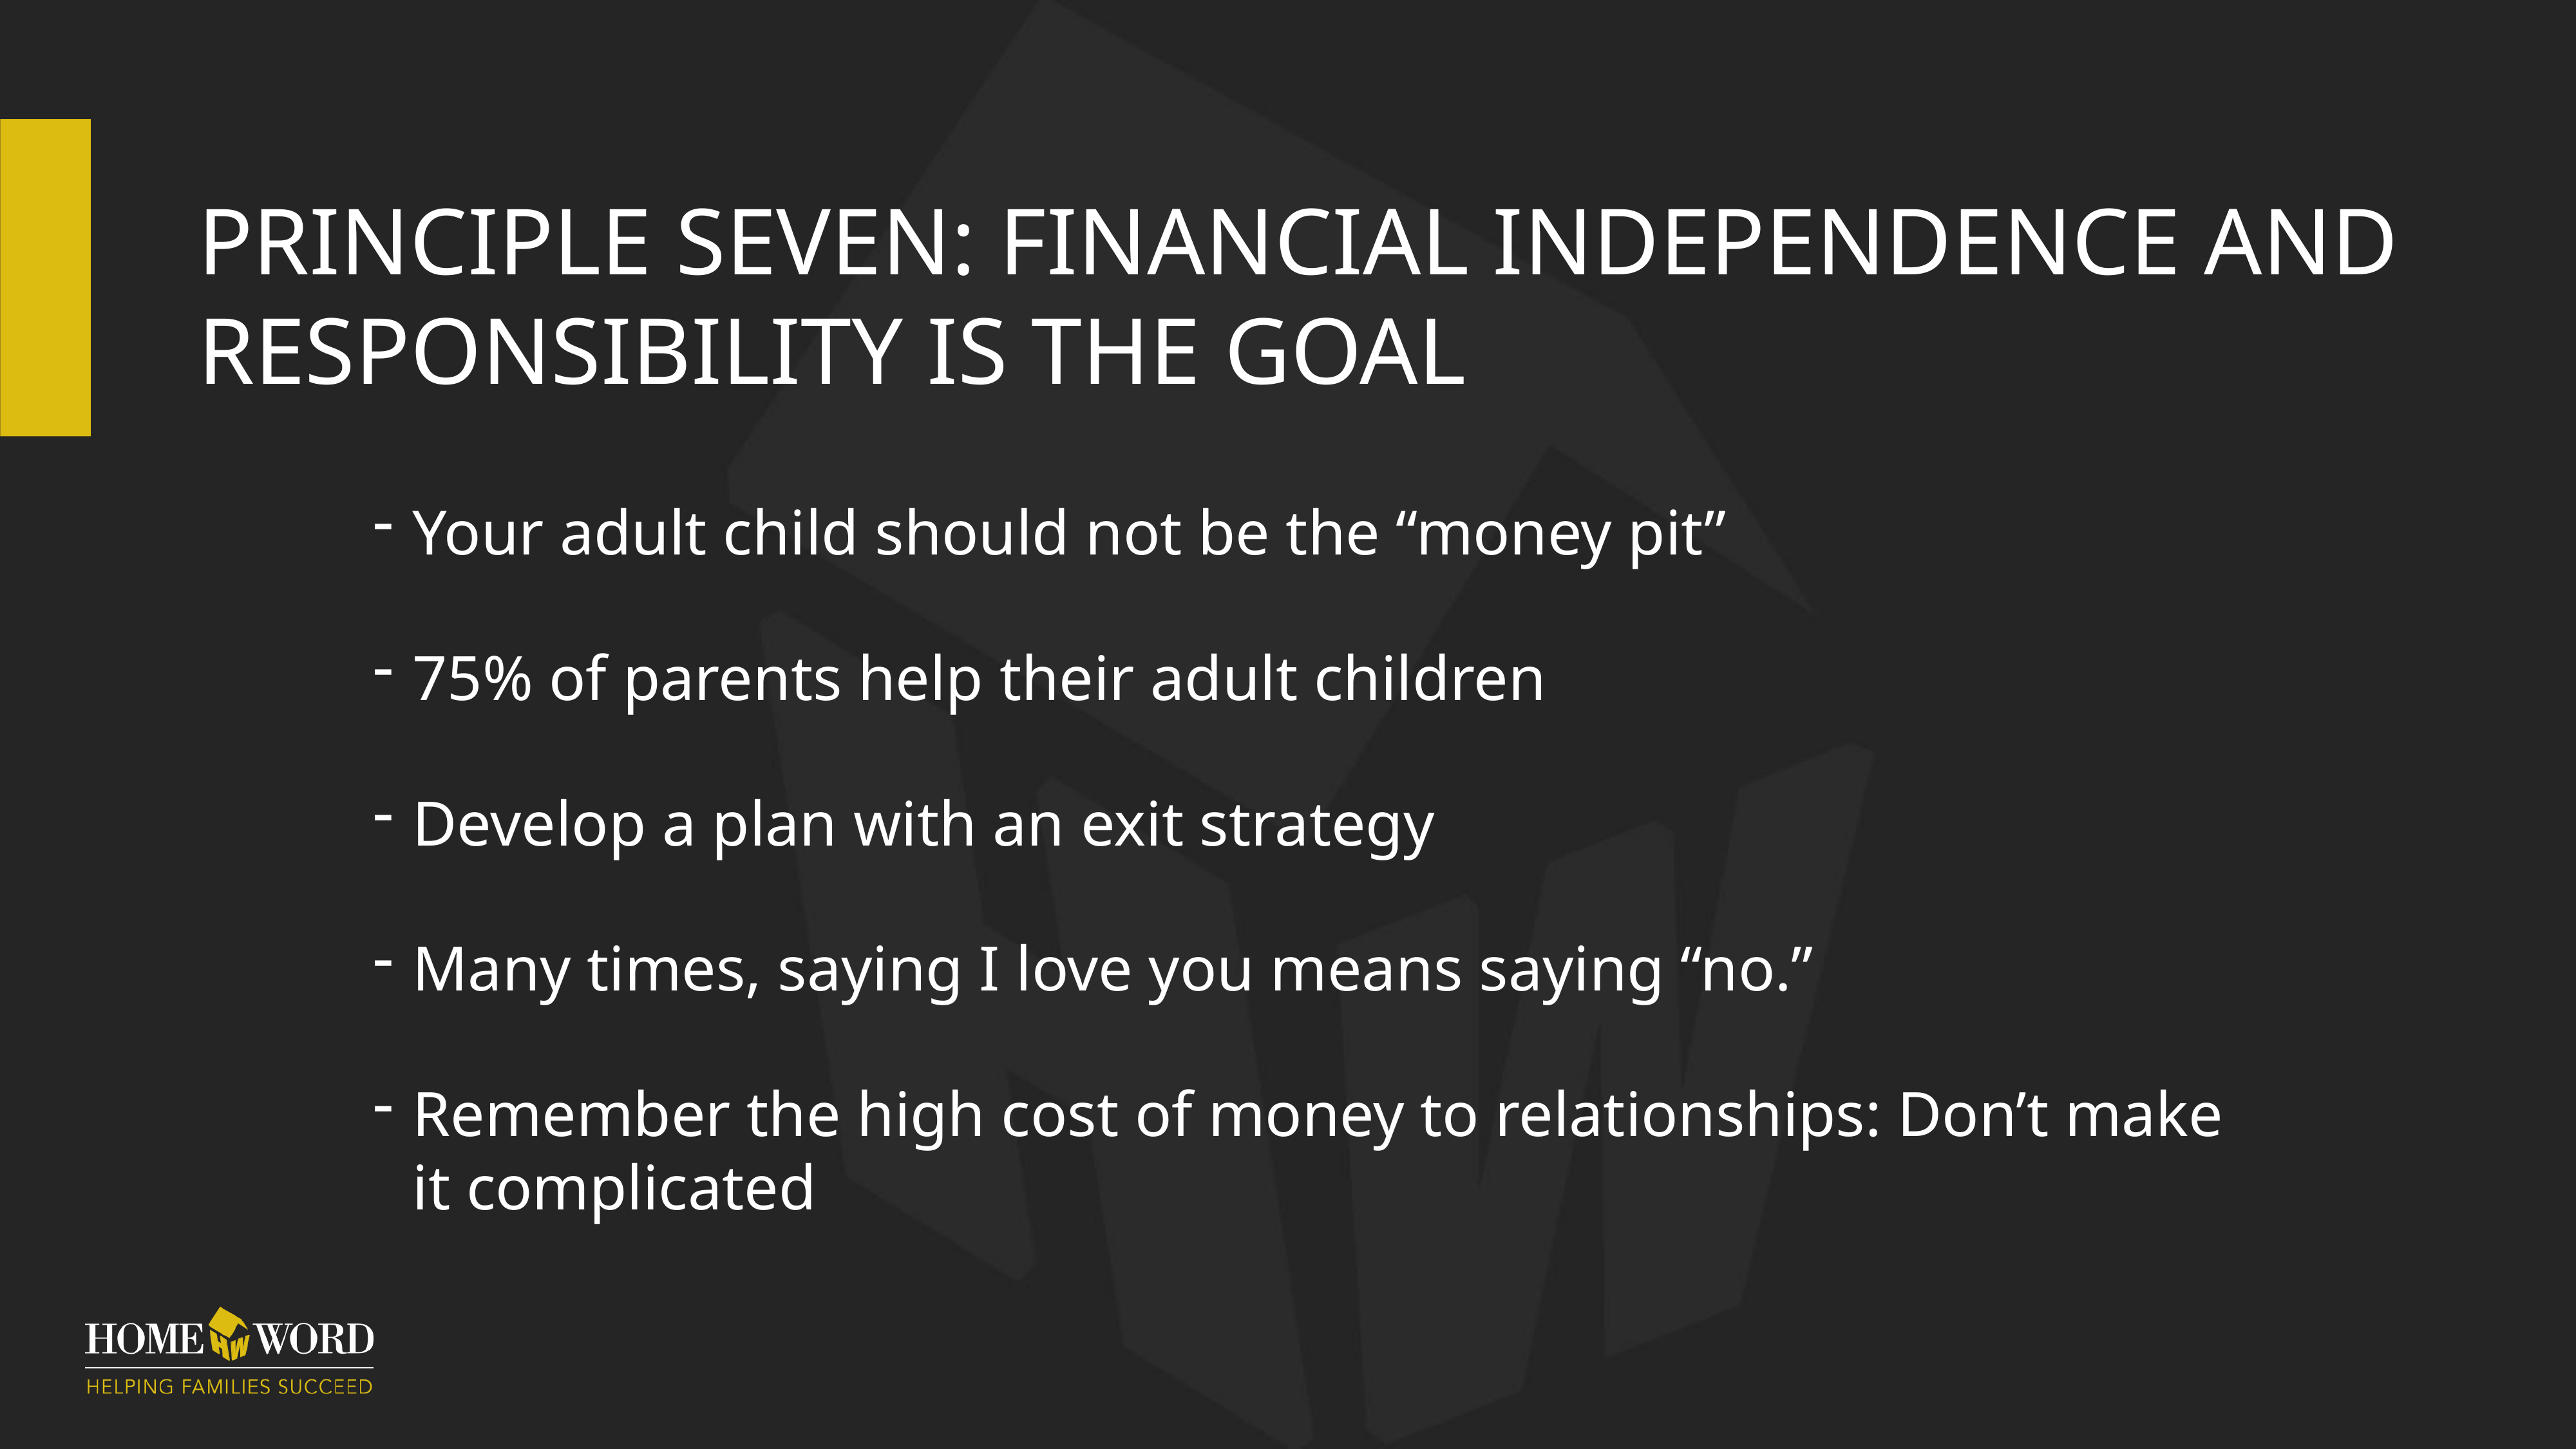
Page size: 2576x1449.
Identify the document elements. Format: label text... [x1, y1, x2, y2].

text_box Your adult child should not be the “money pit” 75% of parents help their adult children Develop a plan with an exit strategy Many times, saying I love you means saying “no.” Remember the high cost of money to relationships: Don’t make it complicated [368, 488, 2279, 1234]
picture [0, 0, 2576, 1449]
title Principle Seven: Financial independence and Responsibility is the Goal [192, 120, 2423, 466]
